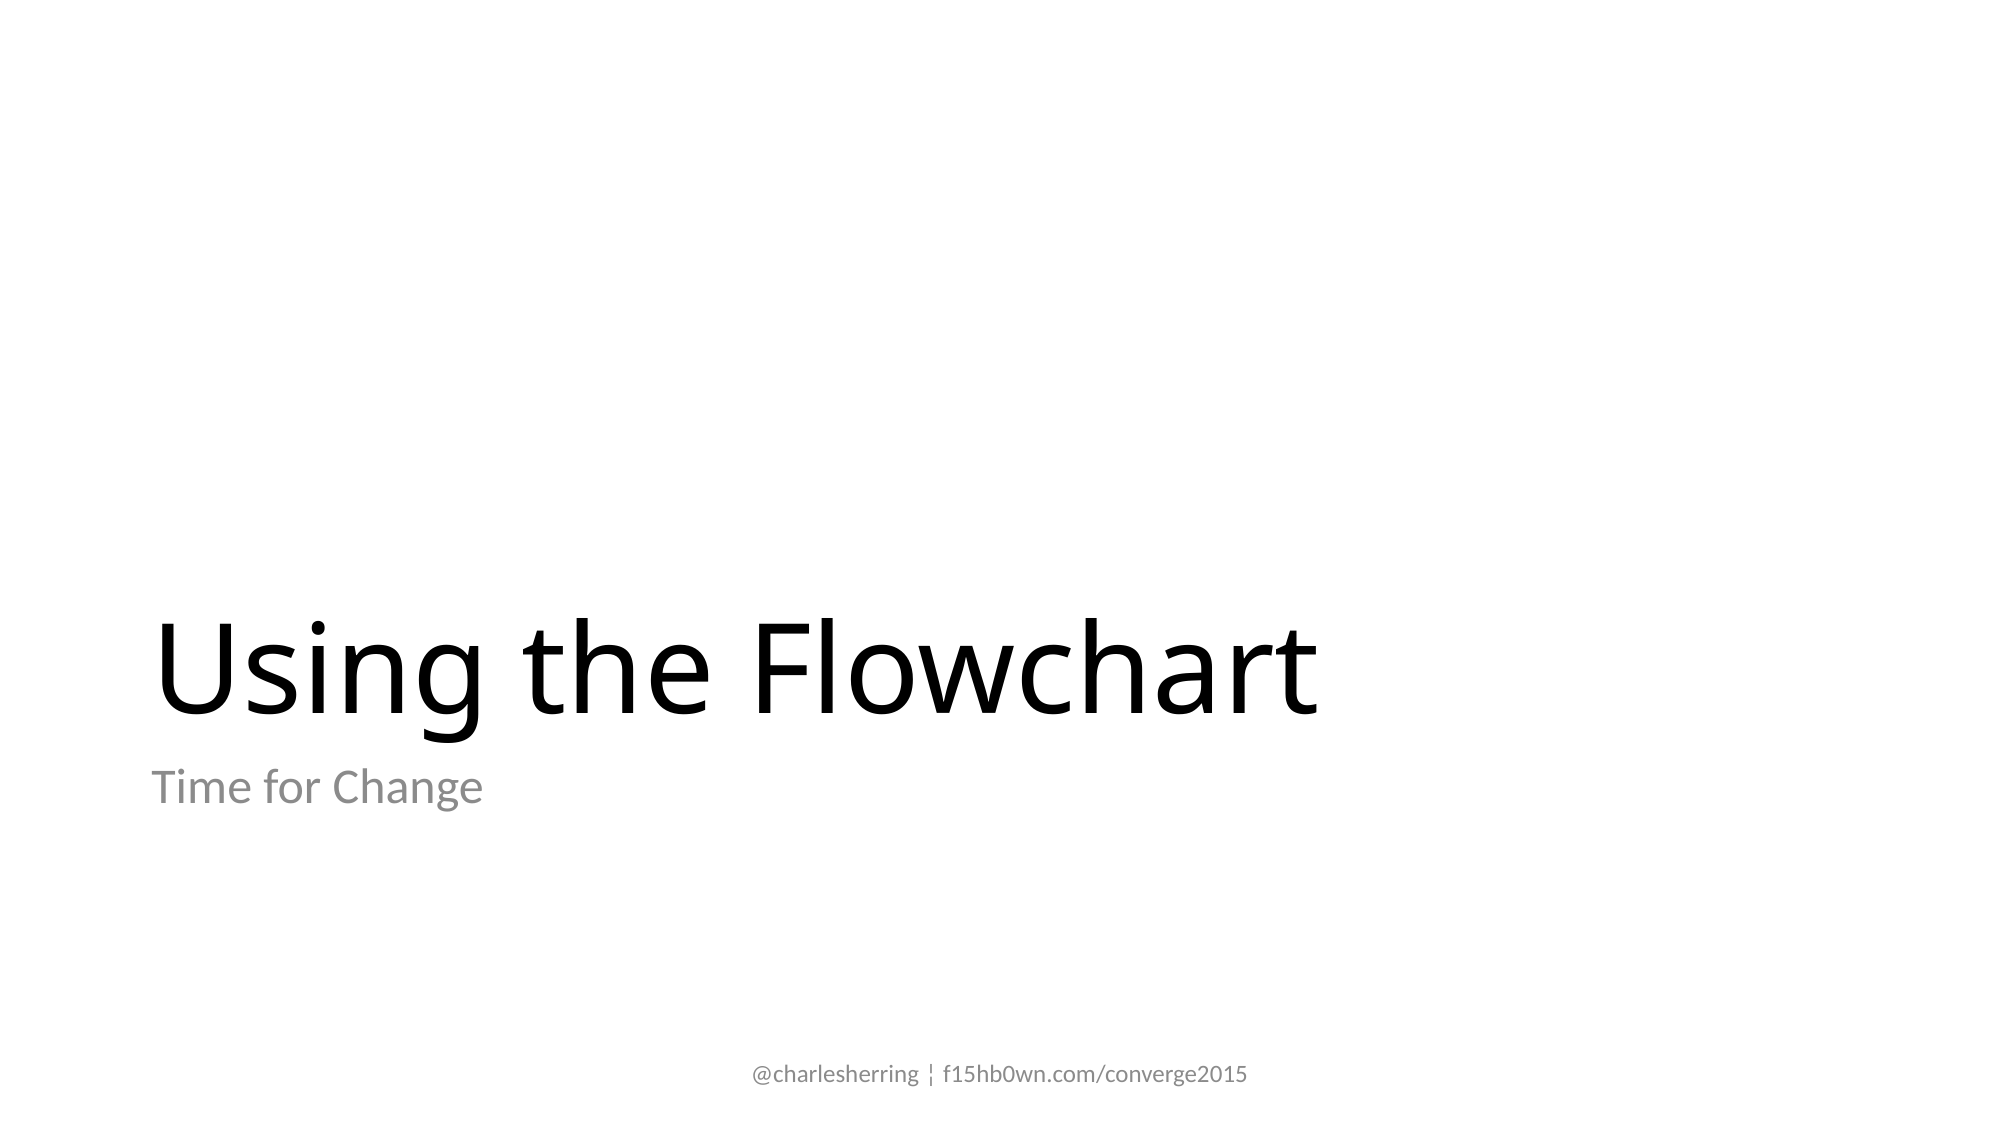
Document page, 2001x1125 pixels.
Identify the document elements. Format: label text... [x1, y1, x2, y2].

footer @charlesherring ¦ f15hb0wn.com/converge2015 [662, 1042, 1338, 1103]
title Using the Flowchart [136, 280, 1862, 749]
list Time for Change [136, 752, 1862, 999]
